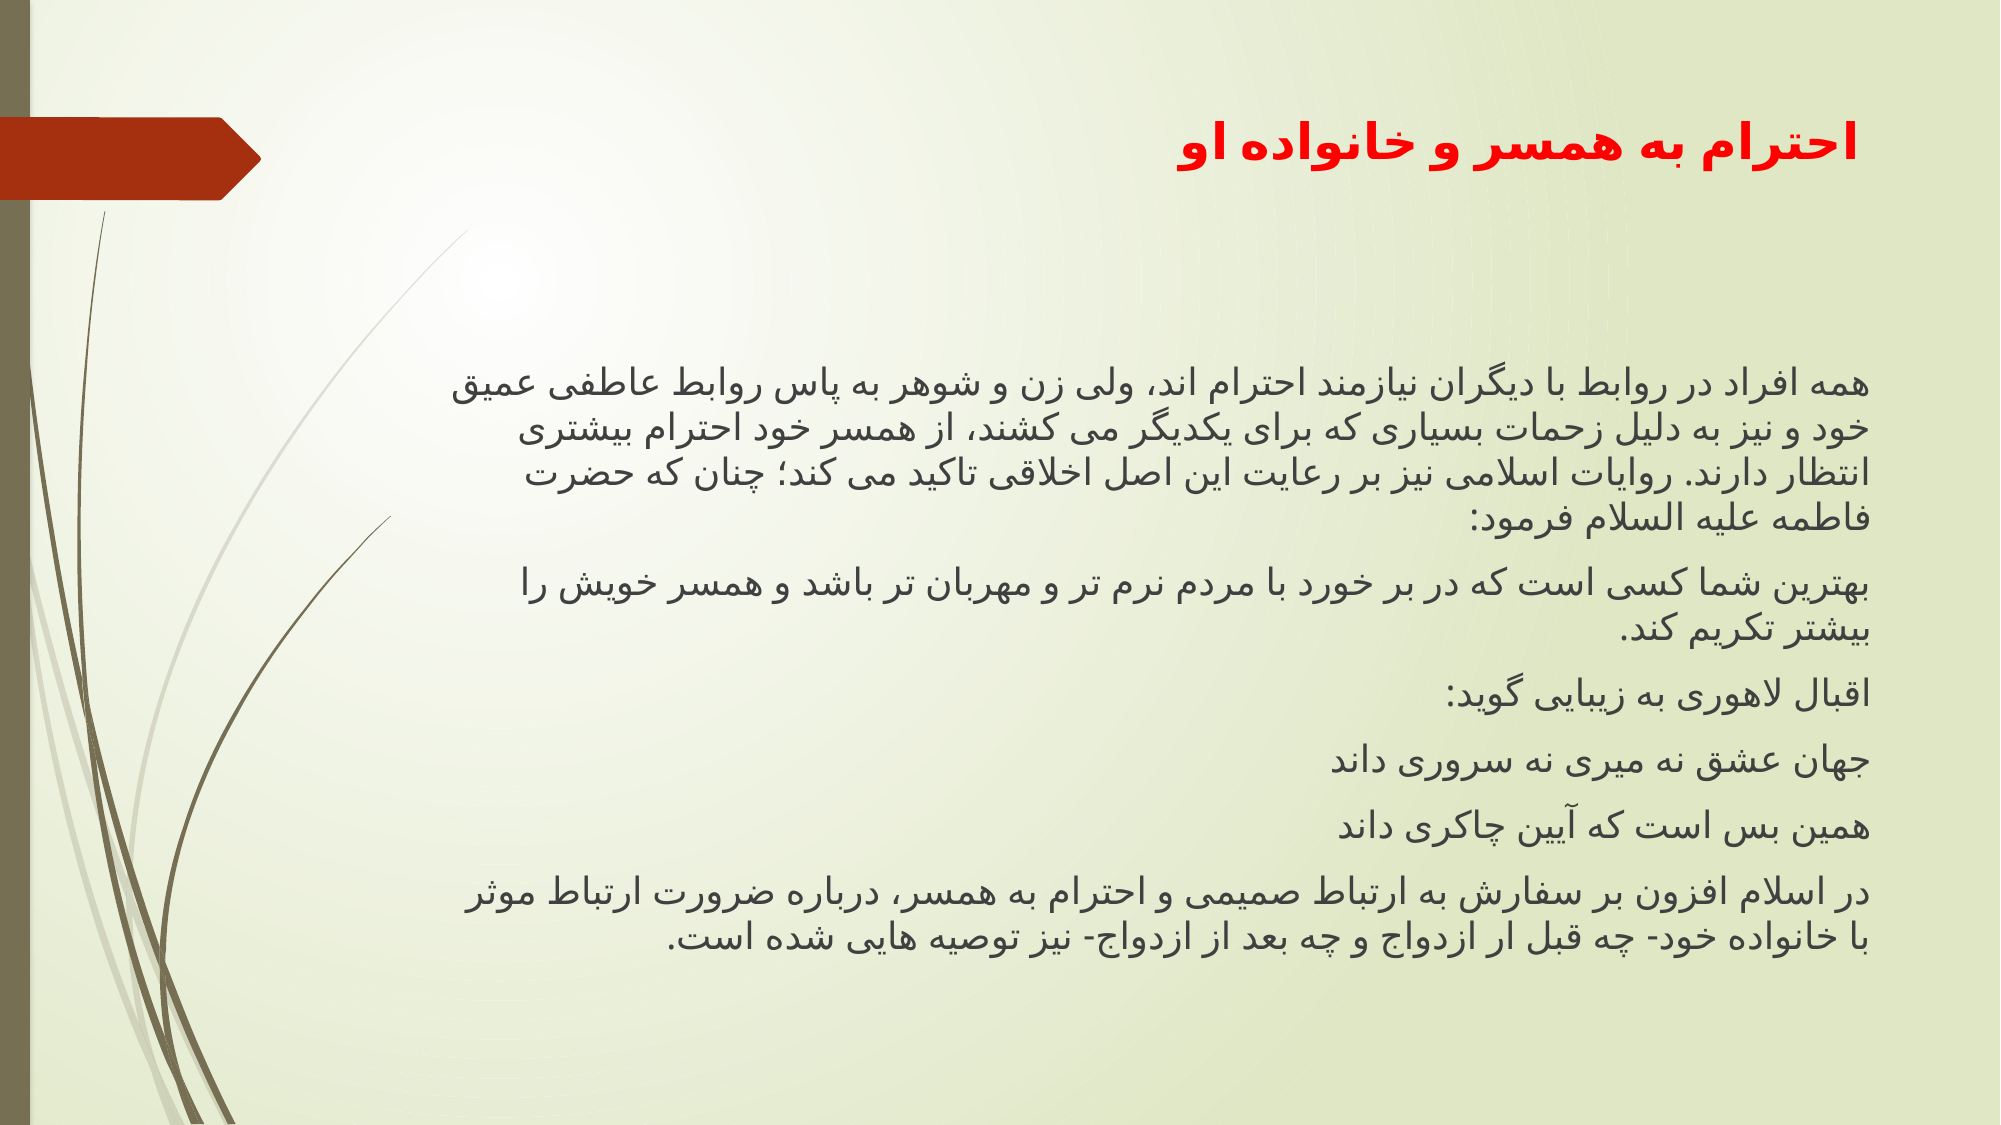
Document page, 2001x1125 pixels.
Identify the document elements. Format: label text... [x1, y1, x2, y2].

list همه افراد در روابط با دیگران نیازمند احترام اند، ولی زن و شوهر به پاس روابط عاطفی عمیق خود و نیز به دلیل زحمات بسیاری که برای یکدیگر می کشند، از همسر خود احترام بیشتری انتظار دارند. روایات اسلامی نیز بر رعایت این اصل اخلاقی تاکید می کند؛ چنان که حضرت فاطمه علیه السلام فرمود: بهترین شما کسی است که در بر خورد با مردم نرم تر و مهربان تر باشد و همسر خویش را بیشتر تکریم کند. اقبال لاهوری به زیبایی گوید: جهان عشق نه میری نه سروری داند همین بس است که آیین چاکری داند در اسلام افزون بر سفارش به ارتباط صمیمی و احترام به همسر، درباره ضرورت ارتباط موثر با خانواده خود- چه قبل ار ازدواج و چه بعد از ازدواج- نیز توصیه هایی شده است. [424, 350, 1888, 970]
title احترام به همسر و خانواده او [425, 102, 1888, 313]
